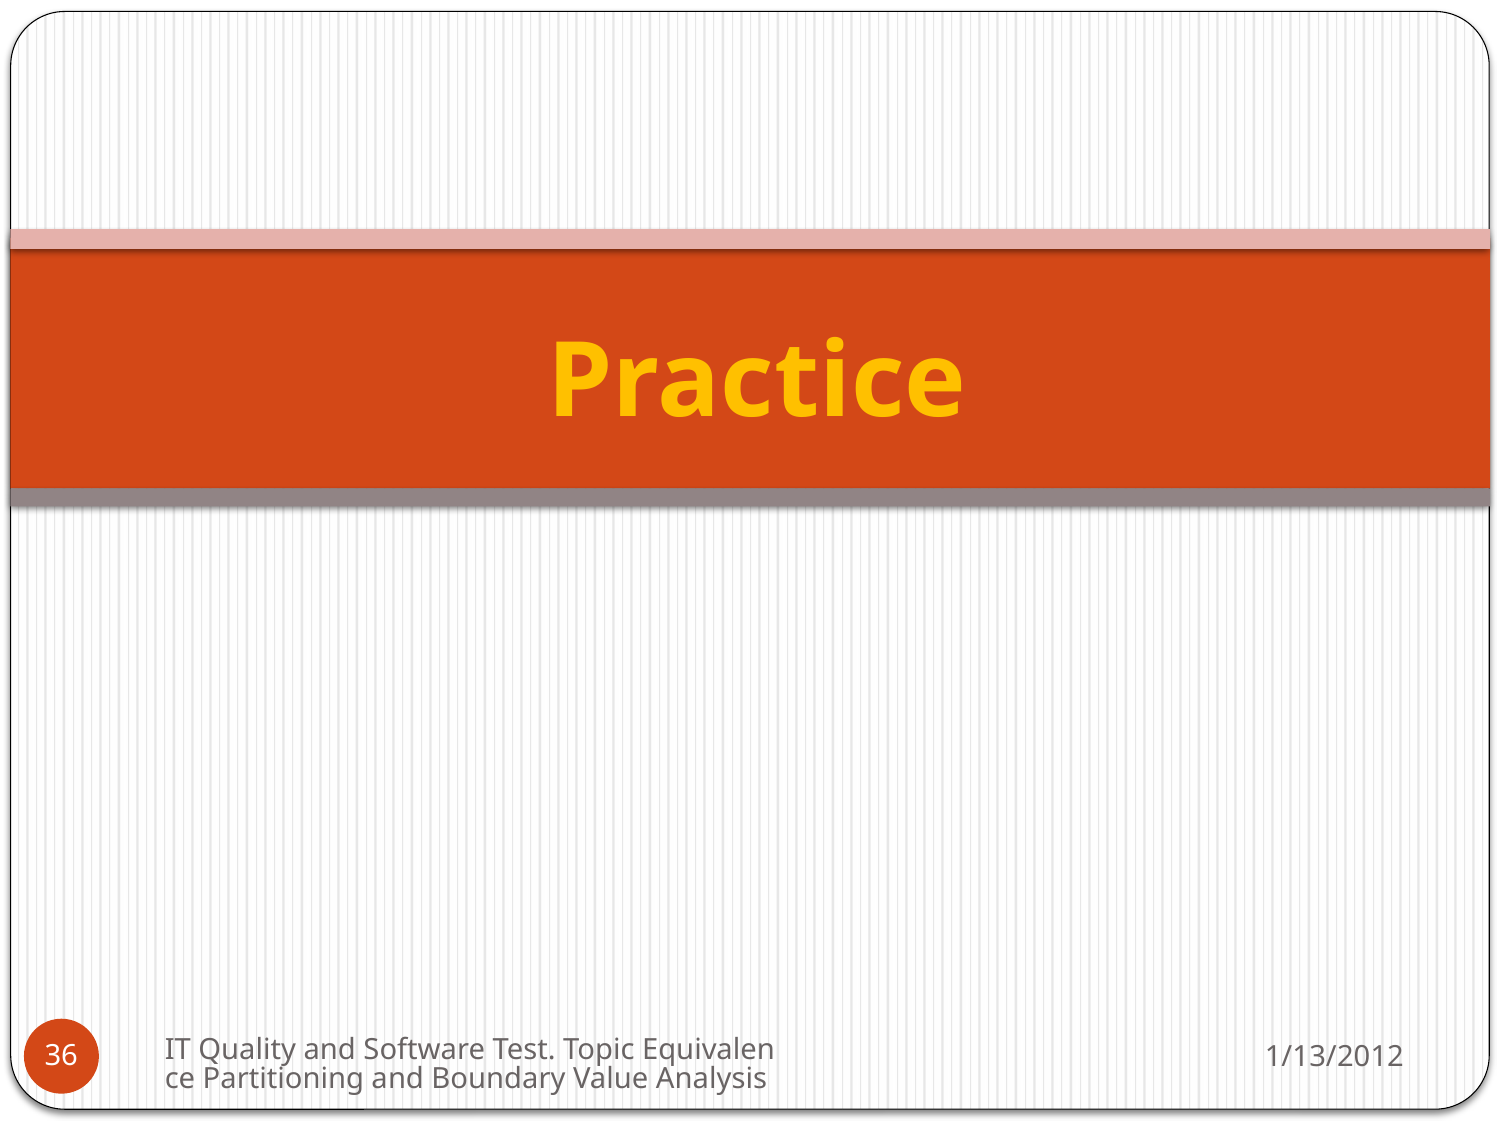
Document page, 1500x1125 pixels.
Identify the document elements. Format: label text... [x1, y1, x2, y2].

slide_number 36 [23, 1018, 99, 1094]
text_box Practice [532, 304, 982, 445]
footer IT Quality and Software Test. Topic Equivalence Partitioning and Boundary Value Analysis [150, 1012, 800, 1088]
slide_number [1012, 1015, 1419, 1094]
